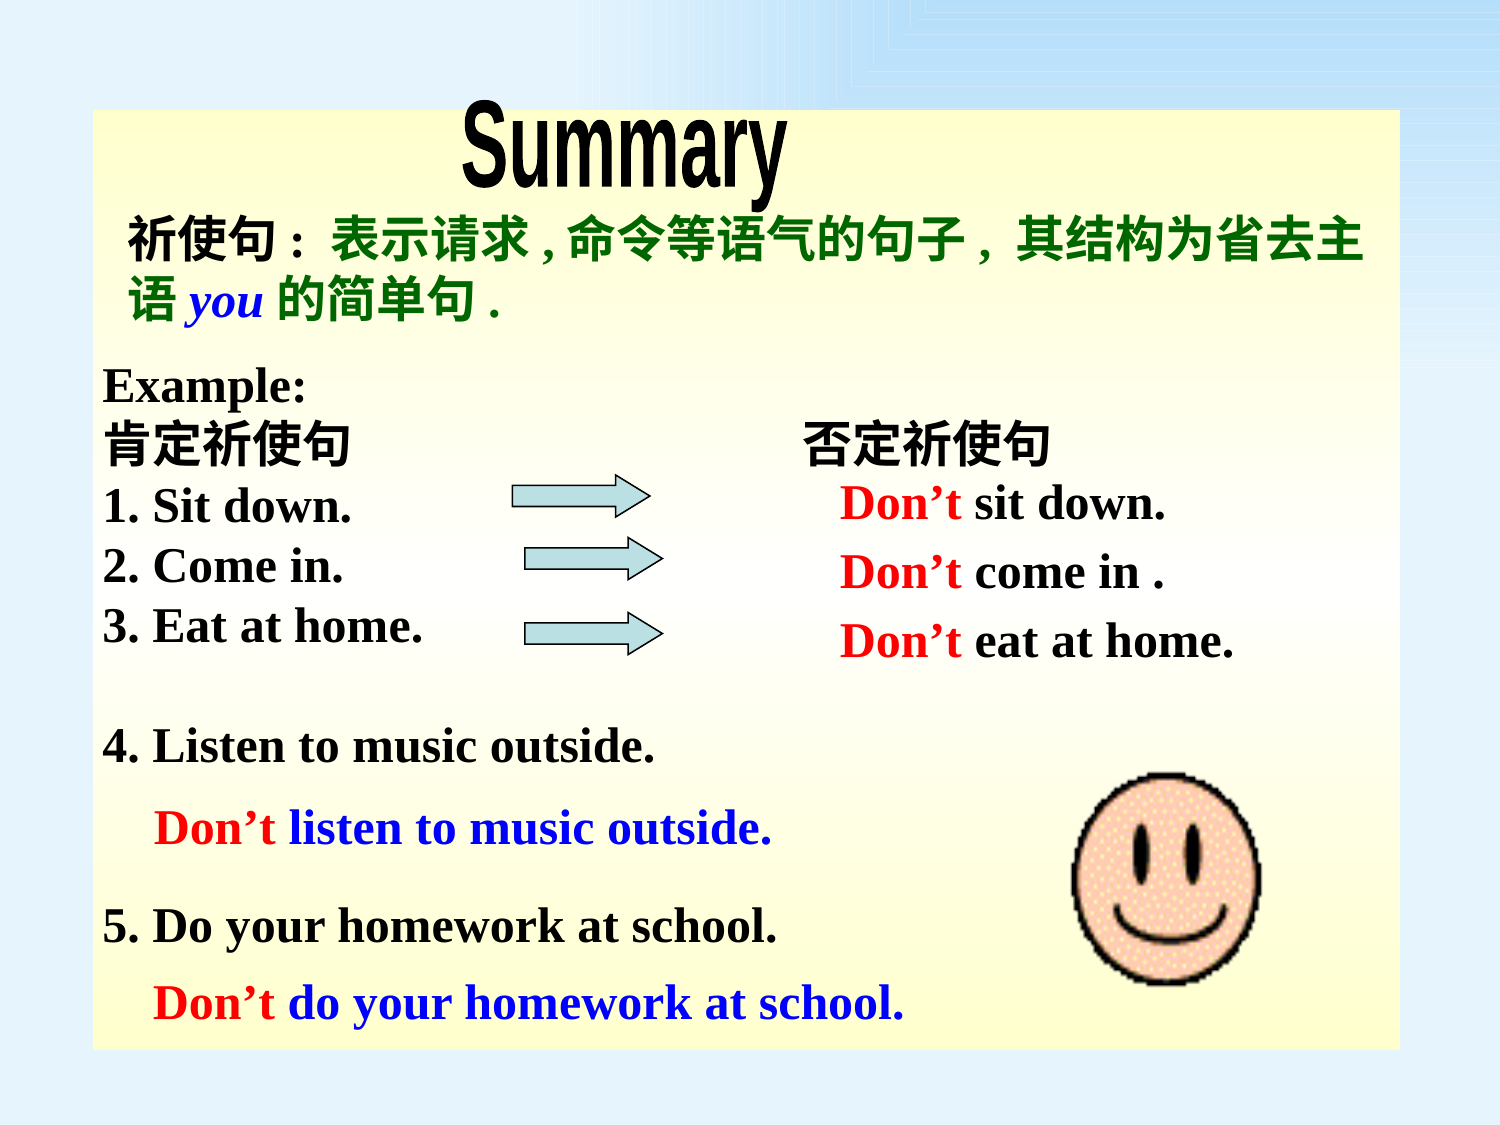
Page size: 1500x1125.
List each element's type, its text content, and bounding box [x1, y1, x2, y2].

picture [1062, 762, 1273, 1003]
text_box [524, 612, 663, 655]
text_box Don’t listen to music outside. [138, 787, 788, 863]
text_box [512, 474, 650, 518]
text_box [93, 110, 1400, 224]
text_box Don’t sit down. [824, 462, 1275, 538]
text_box [524, 537, 663, 580]
text_box [93, 335, 1400, 1050]
text_box Don’t come in . [825, 531, 1180, 599]
text_box Don’t eat at home. [825, 599, 1250, 675]
text_box Don’t do your homework at school. [138, 962, 920, 1038]
text_box 祈使句: 表示请求,命令等语气的句子, 其结构为省去主语you的简单句. [112, 199, 1400, 335]
text_box Example: 肯定祈使句 否定祈使句 1. Sit down. 2. Come in. 3. Eat at home. 4. Listen to music outside. 5. Do your homework at school. [87, 224, 1388, 960]
